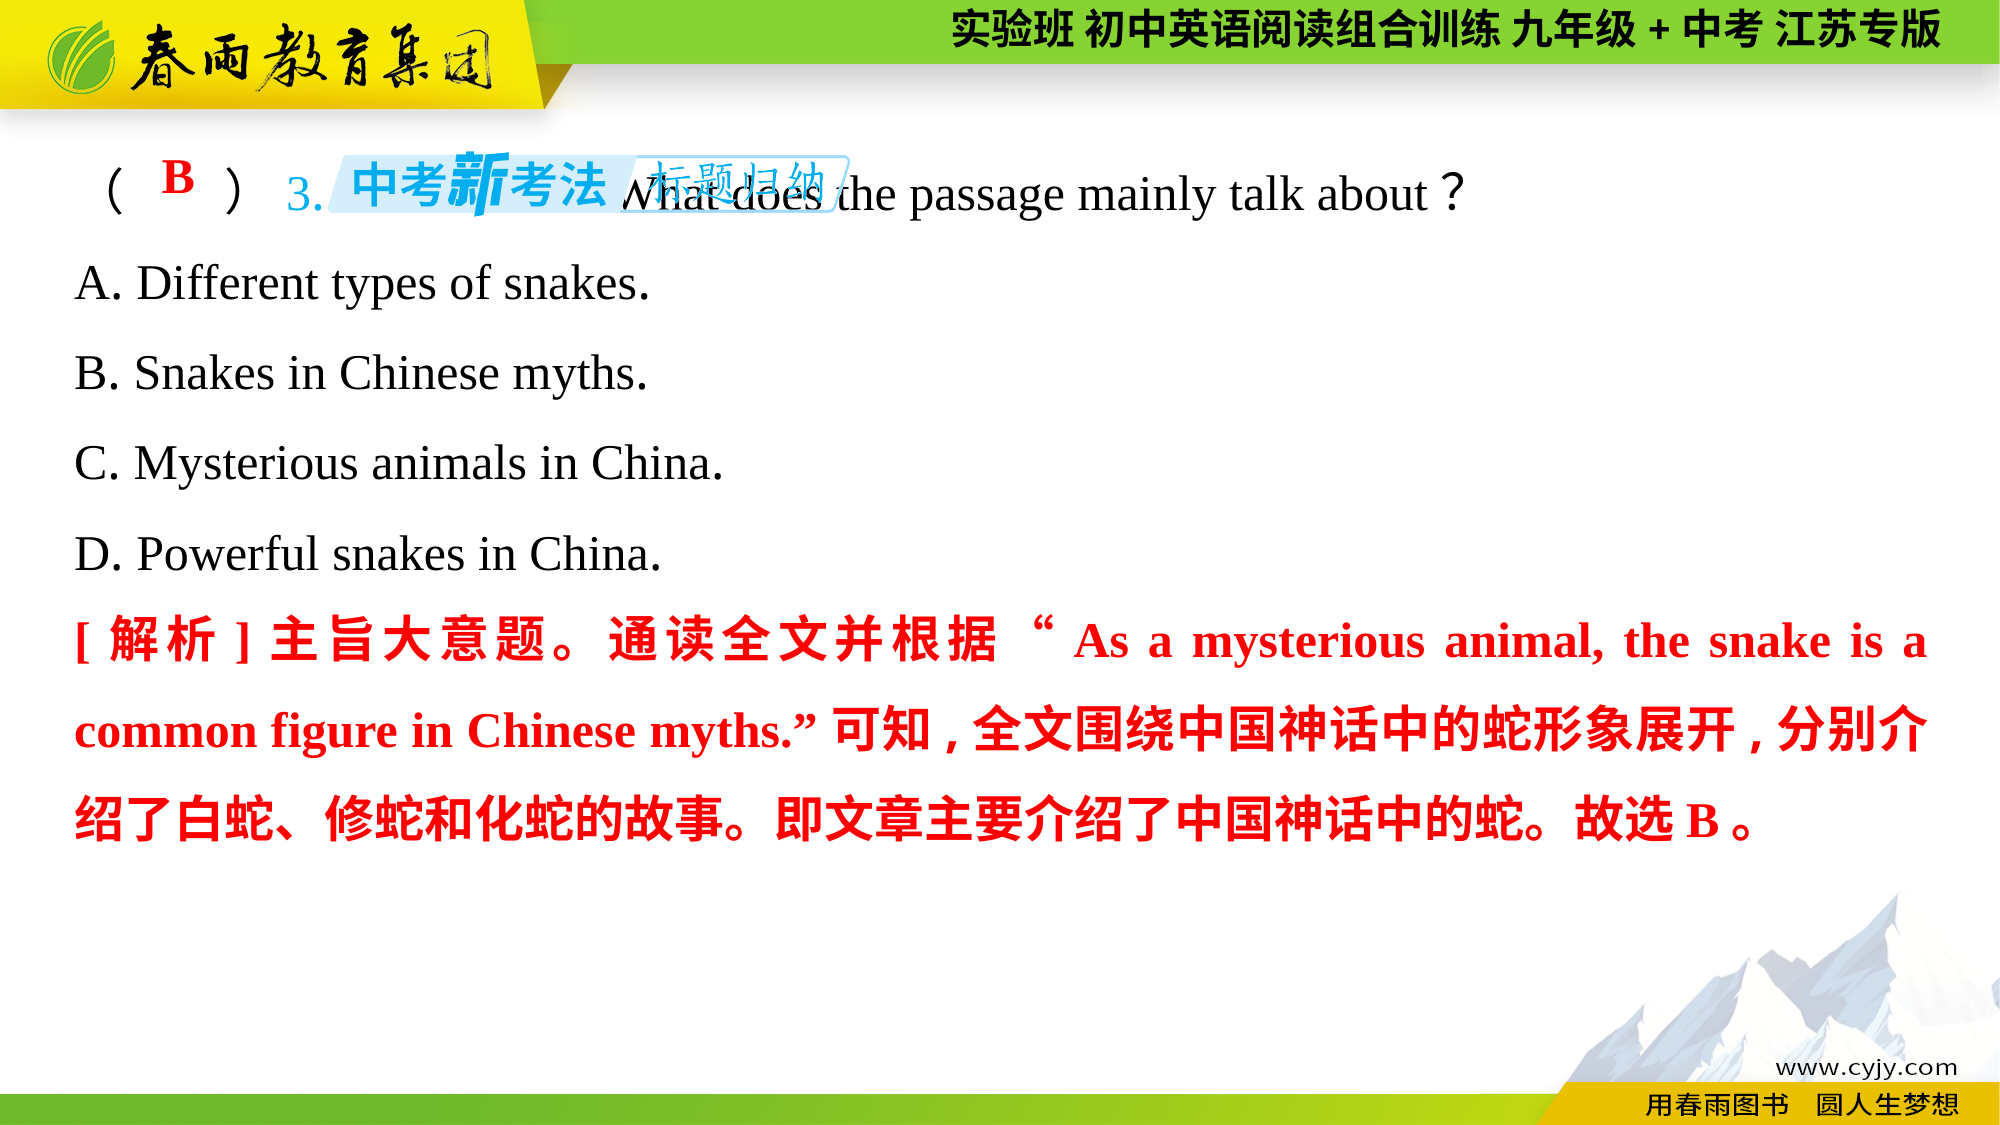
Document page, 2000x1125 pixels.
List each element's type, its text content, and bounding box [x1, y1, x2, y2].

picture [0, 0, 2000, 1125]
text_box [解析]主旨大意题。通读全文并根据“As a mysterious animal, the snake is a common figure in Chinese myths.”可知,全文围绕中国神话中的蛇形象展开,分别介绍了白蛇、修蛇和化蛇的故事。即文章主要介绍了中国神话中的蛇。故选B。 [59, 569, 1944, 855]
text_box B [146, 136, 210, 211]
list （ ）3. What does the passage mainly talk about？ A. Different types of snakes. B. Snakes in Chinese myths. C. Mysterious animals in China. D. Powerful snakes in China. [59, 122, 1944, 569]
